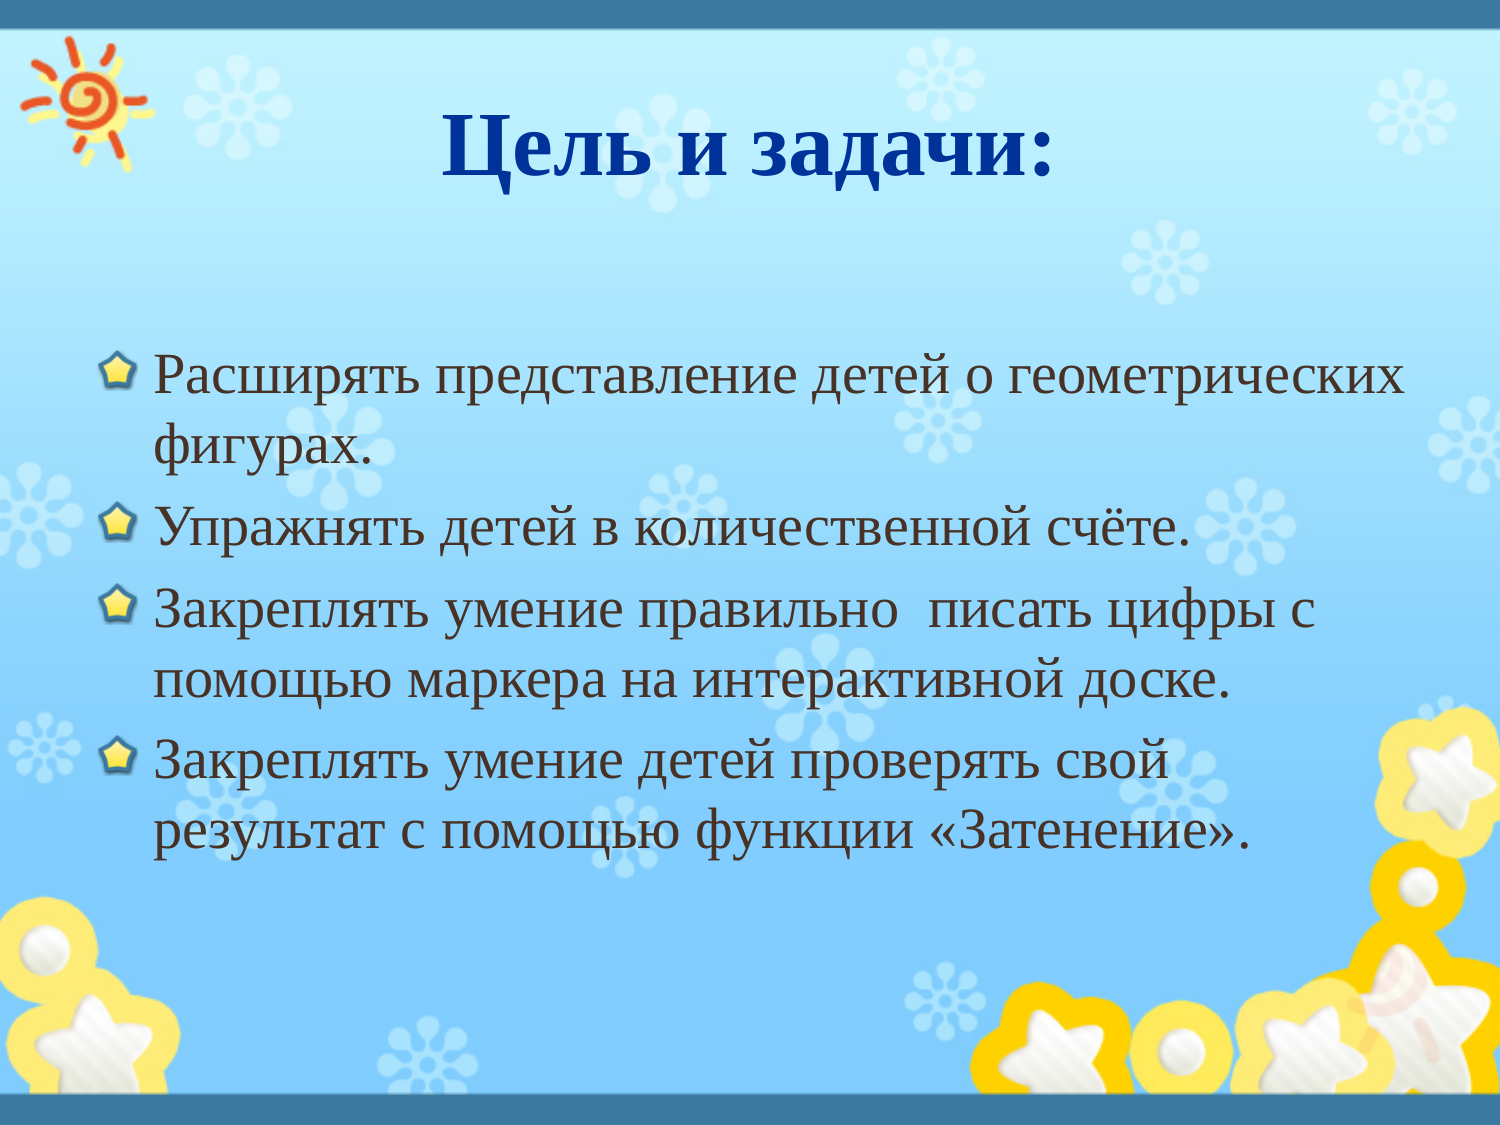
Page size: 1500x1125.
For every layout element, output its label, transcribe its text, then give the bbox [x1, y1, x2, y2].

picture [0, 0, 1500, 1125]
list Расширять представление детей о геометрических фигурах. Упражнять детей в количественной счёте. Закреплять умение правильно писать цифры с помощью маркера на интерактивной доске. Закреплять умение детей проверять свой результат с помощью функции «Затенение». [81, 327, 1426, 1006]
title Цель и задачи: [75, 45, 1425, 233]
